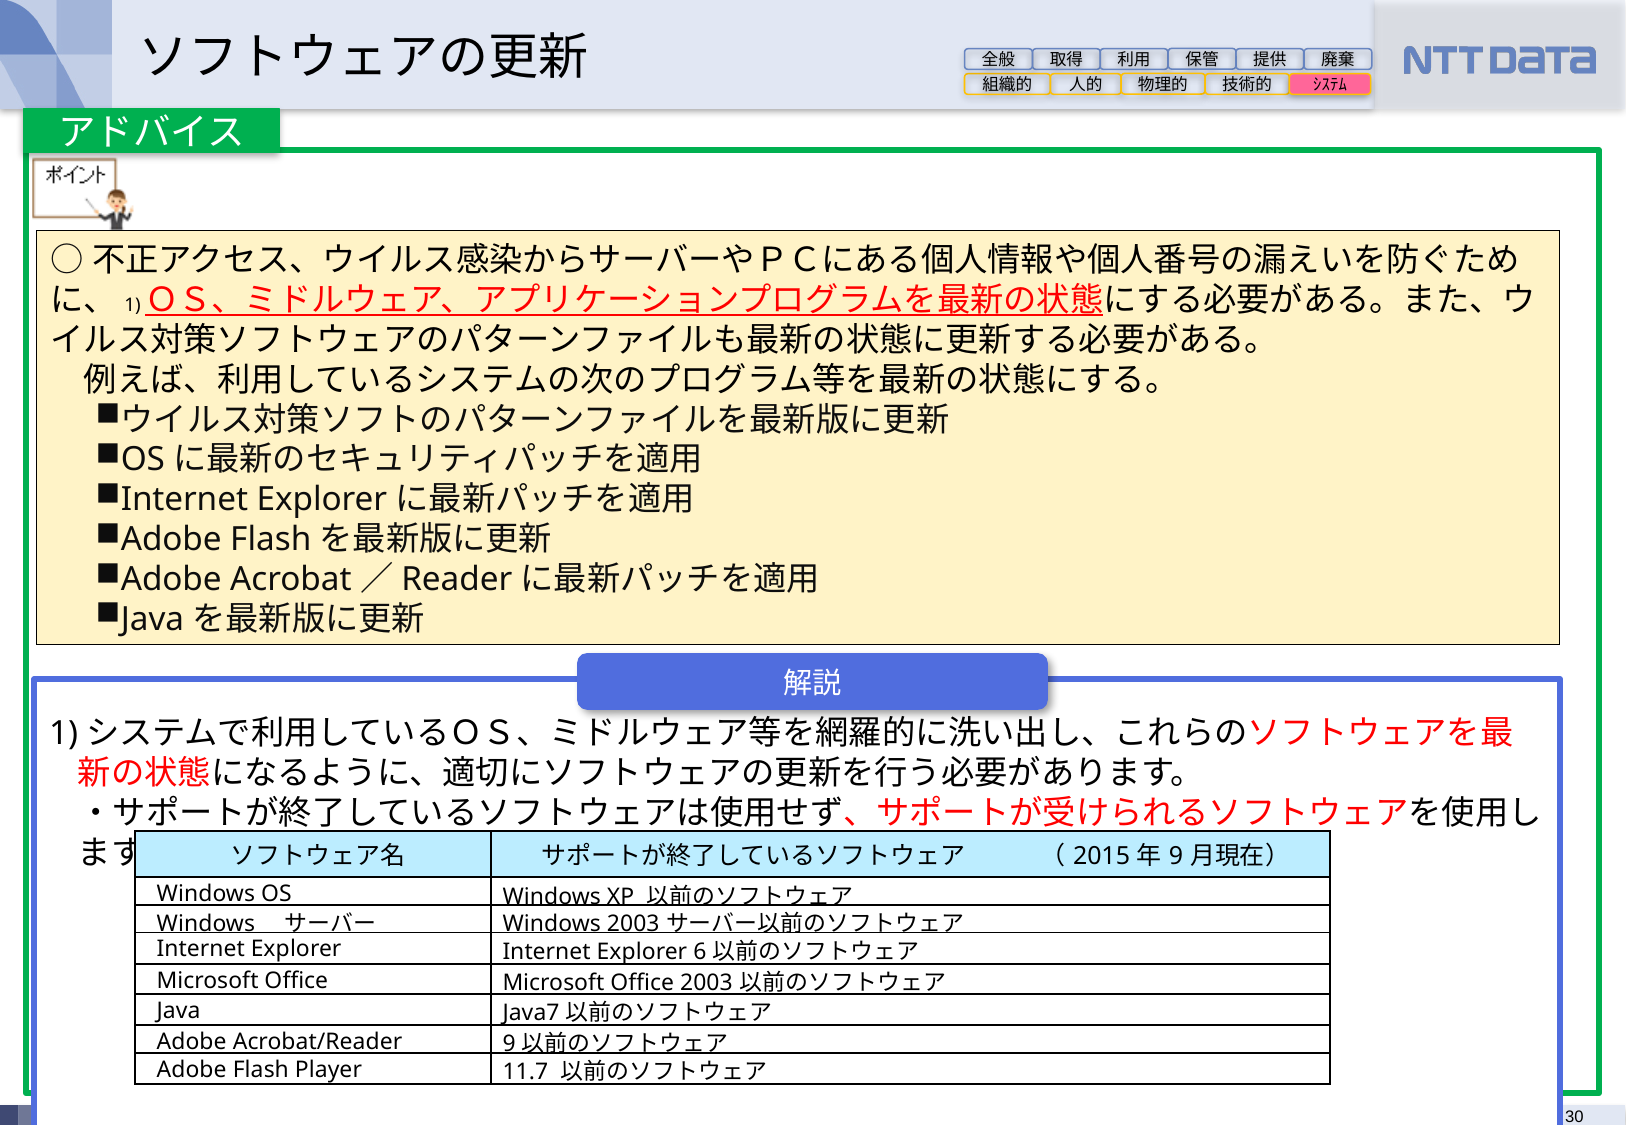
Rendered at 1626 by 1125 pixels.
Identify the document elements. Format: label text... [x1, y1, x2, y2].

picture [0, 0, 110, 109]
table_cell Internet Explorer [136, 933, 490, 963]
table_cell Windows サーバー [136, 906, 490, 932]
table_cell Java7以前のソフトウェア [492, 995, 1329, 1024]
title ソフトウェアの更新 [110, 0, 1363, 110]
table_cell Windows OS [136, 878, 490, 904]
table_cell Adobe Flash Player [136, 1054, 490, 1083]
text_box 1)システムで利用しているＯＳ、ミドルウェア等を網羅的に洗い出し、これらのソフトウェアを最新の状態になるように、適切にソフトウェアの更新を行う必要があります。 ・サポートが終了しているソフトウェアは使用せず、サポートが受けられるソフトウェアを使用します。 [34, 679, 1560, 1125]
table_cell Windows 2003サーバー以前のソフトウェア [492, 906, 1329, 932]
table_cell Microsoft Office [136, 965, 490, 993]
table_cell Windows XP 以前のソフトウェア [492, 878, 1329, 904]
text_box 解説 [577, 653, 1048, 710]
table_cell 9以前のソフトウェア [492, 1026, 1329, 1052]
text_box アドバイス [23, 108, 280, 153]
table_header サポートが終了しているソフトウェア （2015年9月現在） [492, 832, 1329, 876]
text_box ○不正アクセス、ウイルス感染からサーバーやＰＣにある個人情報や個人番号の漏えいを防ぐために、1)ＯＳ、ミドルウェア、アプリケーションプログラムを最新の状態にする必要がある。また、ウイルス対策ソフトウェアのパターンファイルも最新の状態に更新する必要がある。 例えば、利用しているシステムの次のプログラム等を最新の状態にする。 ウイルス対策ソフトのパターンファイルを最新版に更新 OSに最新のセキュリティパッチを適用 Internet Explorerに最新パッチを適用 Adobe Flashを最新版に更新 Adobe Acrobat／Readerに最新パッチを適用 Javaを最新版に更新 [36, 230, 1560, 645]
table_cell Adobe Acrobat/Reader [136, 1026, 490, 1052]
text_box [964, 48, 1373, 95]
table_cell Internet Explorer 6以前のソフトウェア [492, 933, 1329, 963]
text_box [25, 150, 1599, 1094]
table_header ソフトウェア名 [136, 832, 490, 876]
table_cell Java [136, 995, 490, 1024]
table_cell Microsoft Office 2003以前のソフトウェア [492, 965, 1329, 993]
picture [1404, 46, 1596, 74]
picture [31, 155, 140, 242]
table_cell 11.7 以前のソフトウェア [492, 1054, 1329, 1083]
